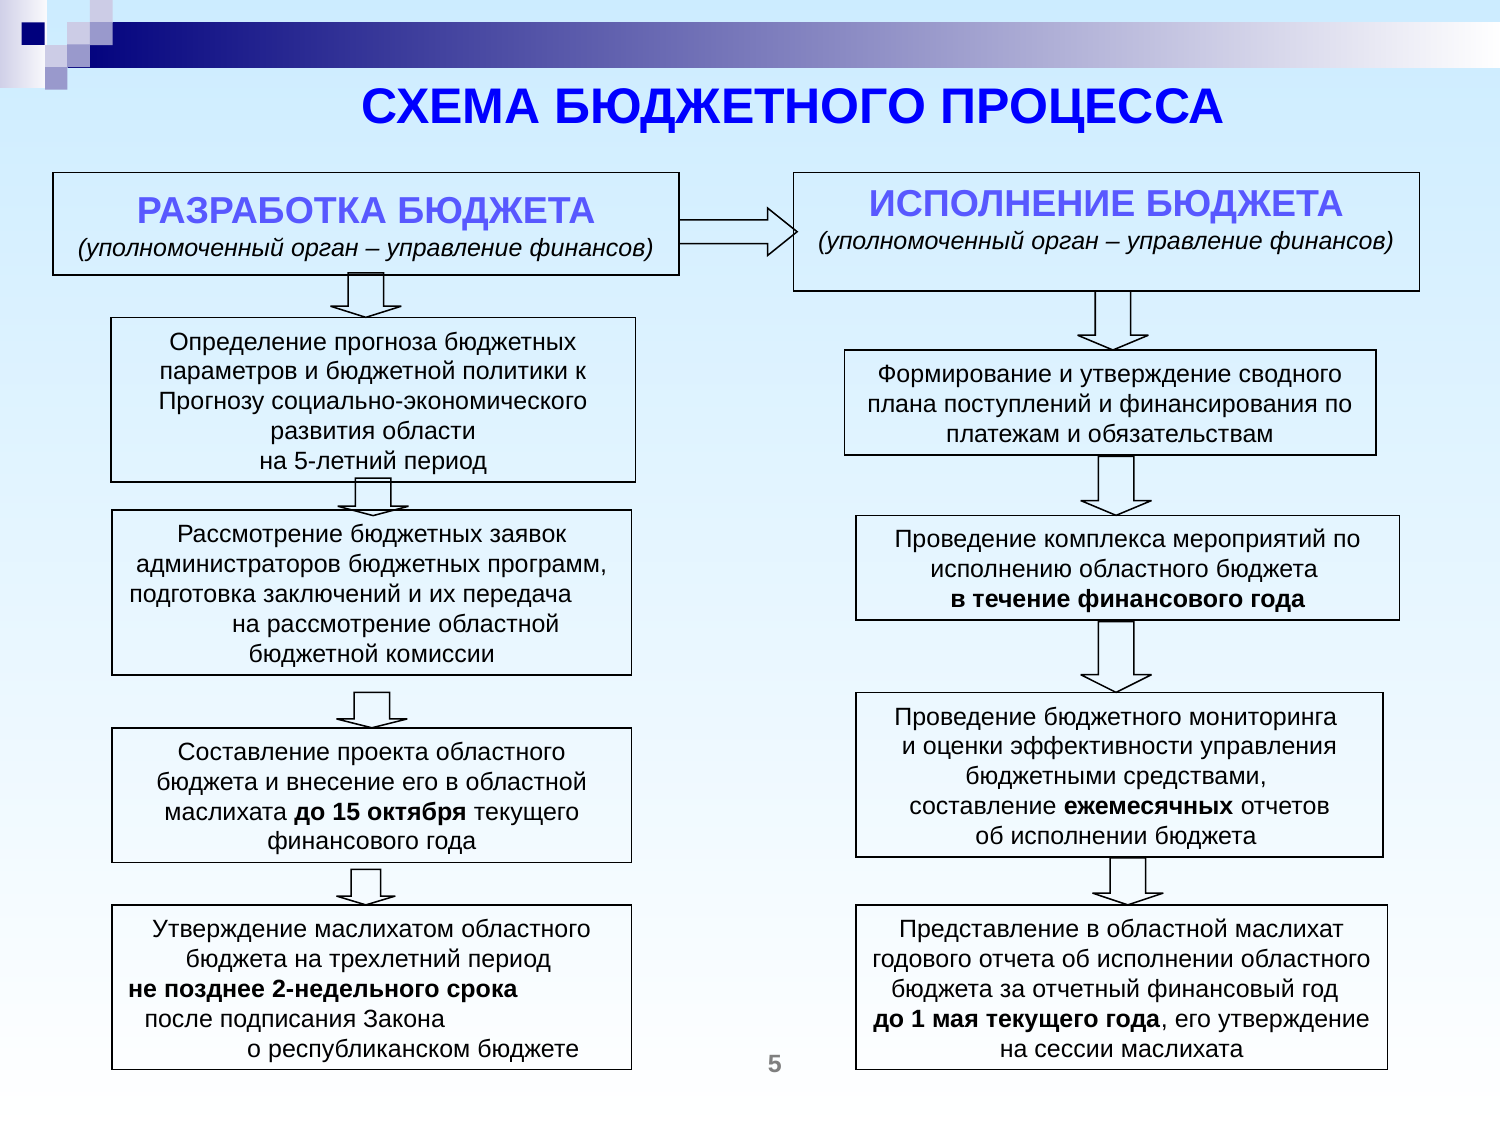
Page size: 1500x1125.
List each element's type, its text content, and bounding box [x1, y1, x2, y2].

text_box [336, 869, 396, 905]
text_box СХЕМА БЮДЖЕТНОГО ПРОЦЕССА [206, 66, 1381, 142]
text_box Формирование и утверждение сводного плана поступлений и финансирования по платежам и обязательствам [844, 350, 1376, 455]
text_box Определение прогноза бюджетных параметров и бюджетной политики к Прогнозу социально-экономического развития области на 5-летний период [111, 317, 636, 483]
text_box Утверждение маслихатом областного бюджета на трехлетний период не позднее 2-недельного срока после подписания Закона о республиканском бюджете [112, 904, 632, 1070]
text_box ИСПОЛНЕНИЕ БЮДЖЕТА (уполномоченный орган – управление финансов) [793, 172, 1420, 291]
text_box РАЗРАБОТКА БЮДЖЕТА (уполномоченный орган – управление финансов) [53, 172, 680, 275]
text_box [337, 478, 409, 516]
text_box [679, 208, 798, 256]
text_box Представление в областной маслихат годового отчета об исполнении областного бюджета за отчетный финансовый год до 1 мая текущего года, его утверждение на сессии маслихата [856, 904, 1388, 1070]
text_box Проведение комплекса мероприятий по исполнению областного бюджета в течение финансового года [856, 515, 1400, 621]
text_box Рассмотрение бюджетных заявок администраторов бюджетных программ, подготовка заключений и их передача на рассмотрение областной бюджетной комиссии [112, 510, 632, 675]
text_box [1077, 290, 1149, 351]
text_box [330, 272, 402, 318]
text_box Составление проекта областного бюджета и внесение его в областной маслихата до 15 октября текущего финансового года [112, 727, 632, 863]
text_box Проведение бюджетного мониторинга и оценки эффективности управления бюджетными средствами, составление ежемесячных отчетов об исполнении бюджета [856, 692, 1384, 858]
text_box [1080, 621, 1152, 693]
text_box [336, 692, 408, 728]
text_box [1092, 857, 1164, 905]
text_box 5 [624, 1024, 925, 1100]
text_box [1080, 456, 1152, 516]
